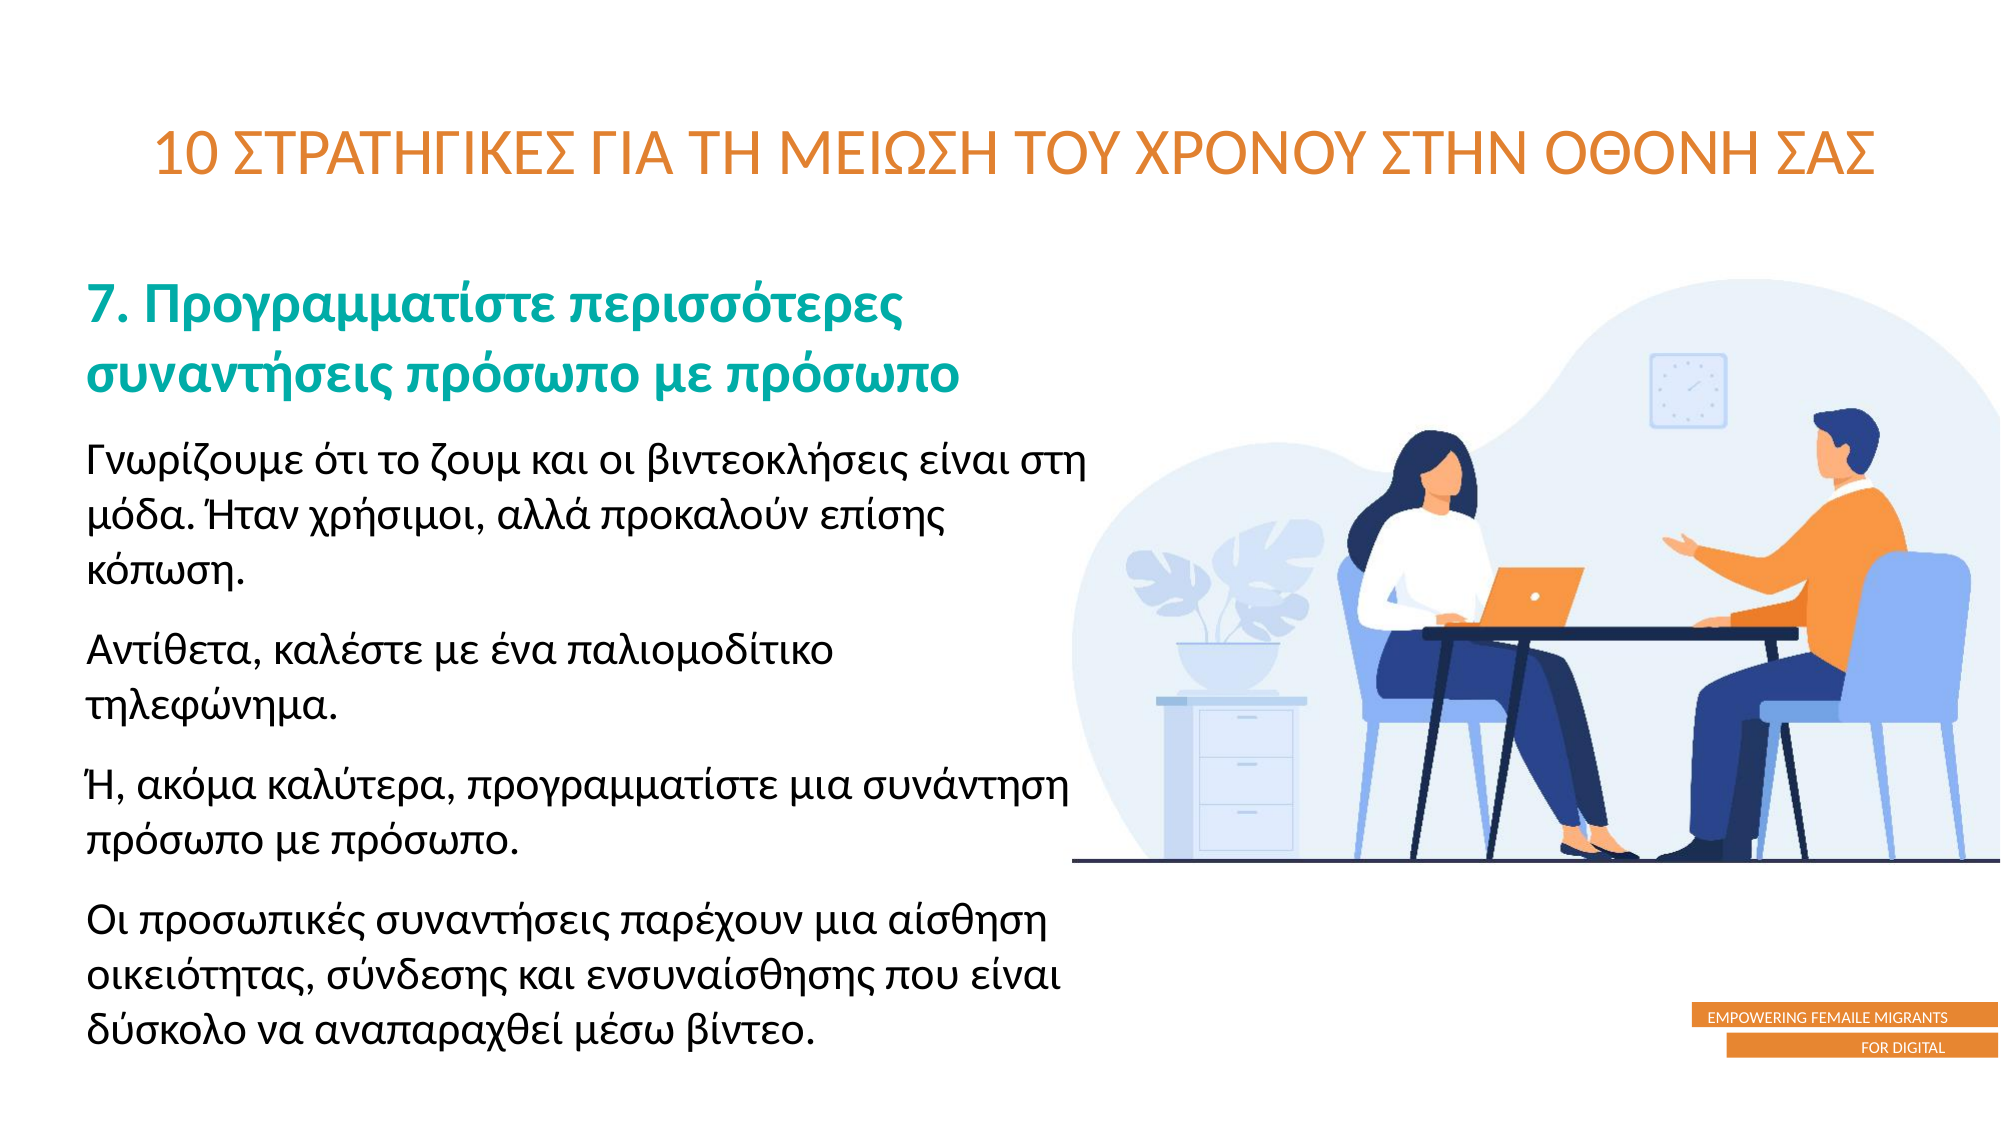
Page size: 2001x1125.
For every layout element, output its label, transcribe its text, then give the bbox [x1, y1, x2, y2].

text_box 10 ΣΤΡΑΤΗΓΙΚΕΣ ΓΙΑ ΤΗ ΜΕΙΩΣΗ ΤΟΥ ΧΡΟΝΟΥ ΣΤΗΝ ΟΘΟΝΗ ΣΑΣ [121, 102, 1907, 209]
text_box 7. Προγραμματίστε περισσότερες συναντήσεις πρόσωπο με πρόσωπο Γνωρίζουμε ότι το ζουμ και οι βιντεοκλήσεις είναι στη μόδα. Ήταν χρήσιμοι, αλλά προκαλούν επίσης κόπωση. Αντίθετα, καλέστε με ένα παλιομοδίτικο τηλεφώνημα. Ή, ακόμα καλύτερα, προγραμματίστε μια συνάντηση πρόσωπο με πρόσωπο. Οι προσωπικές συναντήσεις παρέχουν μια αίσθηση οικειότητας, σύνδεσης και ενσυναίσθησης που είναι δύσκολο να αναπαραχθεί μέσω βίντεο. [76, 258, 1099, 1082]
picture [999, 208, 2001, 935]
